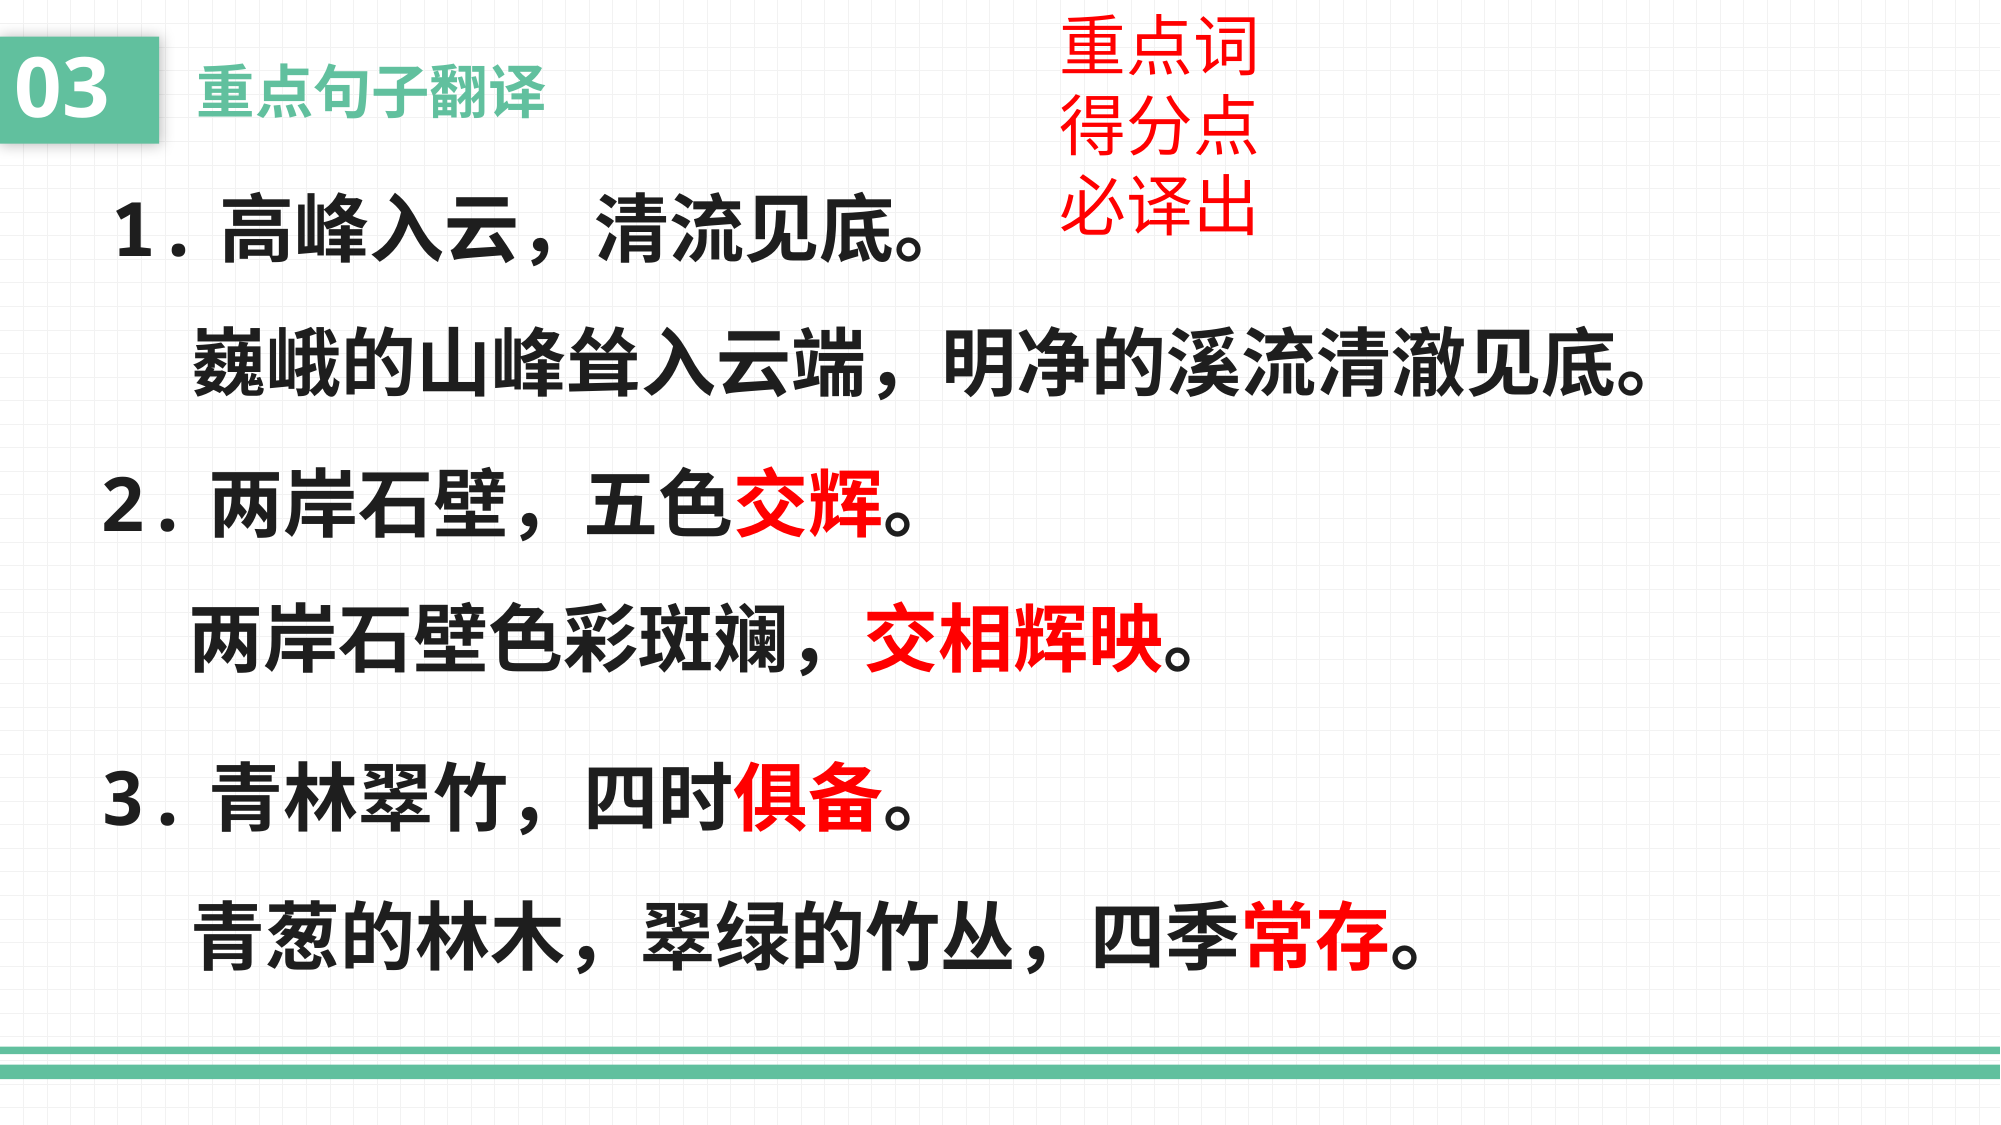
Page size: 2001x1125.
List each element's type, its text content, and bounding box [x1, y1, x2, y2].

text_box 重点词 得分点 必译出 [1045, 0, 2000, 252]
text_box 青葱的林木，翠绿的竹丛，四季常存。 [175, 882, 1481, 987]
text_box 巍峨的山峰耸入云端，明净的溪流清澈见底。 [176, 307, 1707, 413]
text_box 1.高峰入云，清流见底。 [96, 173, 1868, 279]
text_box 3.青林翠竹，四时俱备。 [85, 743, 974, 849]
text_box 两岸石壁色彩斑斓，交相辉映。 [173, 583, 1254, 689]
text_box 2.两岸石壁，五色交辉。 [85, 449, 974, 555]
list 重点句子翻译 [182, 36, 1045, 144]
list 03 [0, 36, 160, 144]
